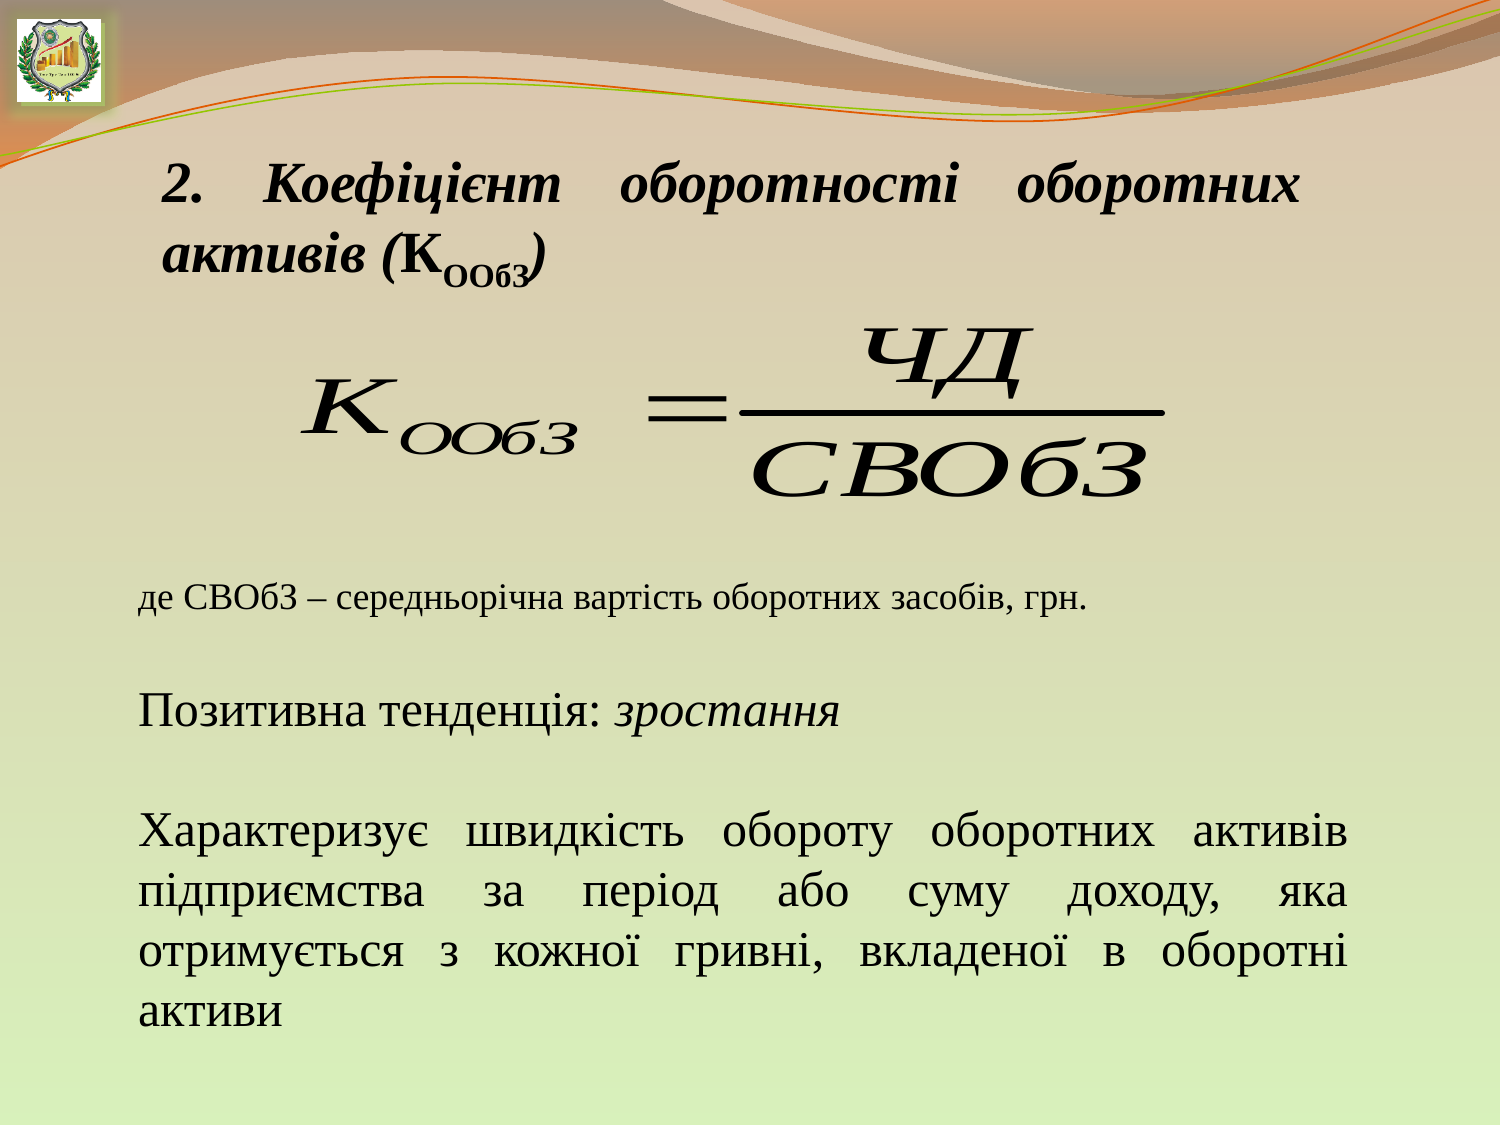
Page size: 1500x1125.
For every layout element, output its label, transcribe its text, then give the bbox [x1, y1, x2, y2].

text_box 2. Коефіцієнт оборотності оборотних активів (КООбЗ) [147, 137, 1317, 302]
text_box [0, 1, 1500, 75]
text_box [277, 303, 1187, 516]
picture [17, 18, 101, 102]
text_box де СВОбЗ – середньорічна вартість оборотних засобів, грн. Позитивна тенденція: зростання Характеризує швидкість обороту оборотних активів підприємства за період або суму доходу, яка отримується з кожної гривні, вкладеної в оборотні активи [123, 564, 1364, 1045]
